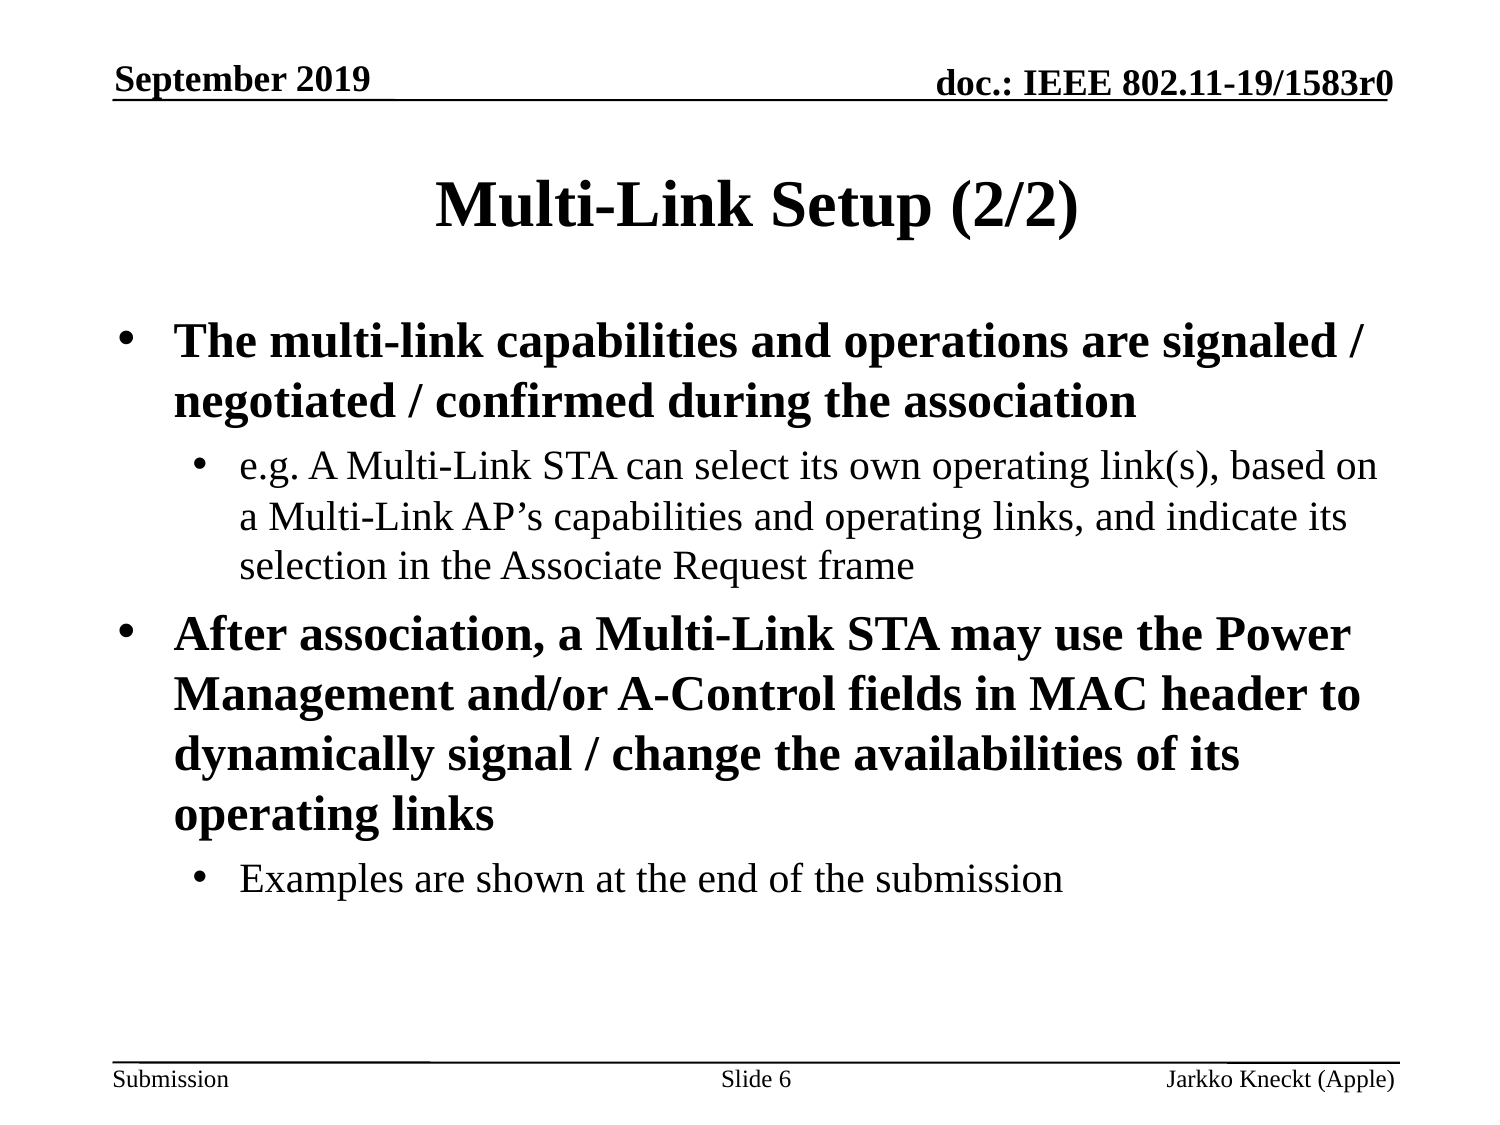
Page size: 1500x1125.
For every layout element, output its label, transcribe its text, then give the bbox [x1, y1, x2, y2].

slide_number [114, 54, 423, 100]
footer Jarkko Kneckt (Apple) [878, 1061, 1402, 1093]
list The multi-link capabilities and operations are signaled / negotiated / confirmed during the association e.g. A Multi-Link STA can select its own operating link(s), based on a Multi-Link AP’s capabilities and operating links, and indicate its selection in the Associate Request frame After association, a Multi-Link STA may use the Power Management and/or A-Control fields in MAC header to dynamically signal / change the availabilities of its operating links Examples are shown at the end of the submission [102, 299, 1411, 1001]
slide_number Slide 6 [712, 1061, 800, 1123]
title Multi-Link Setup (2/2) [112, 112, 1388, 288]
